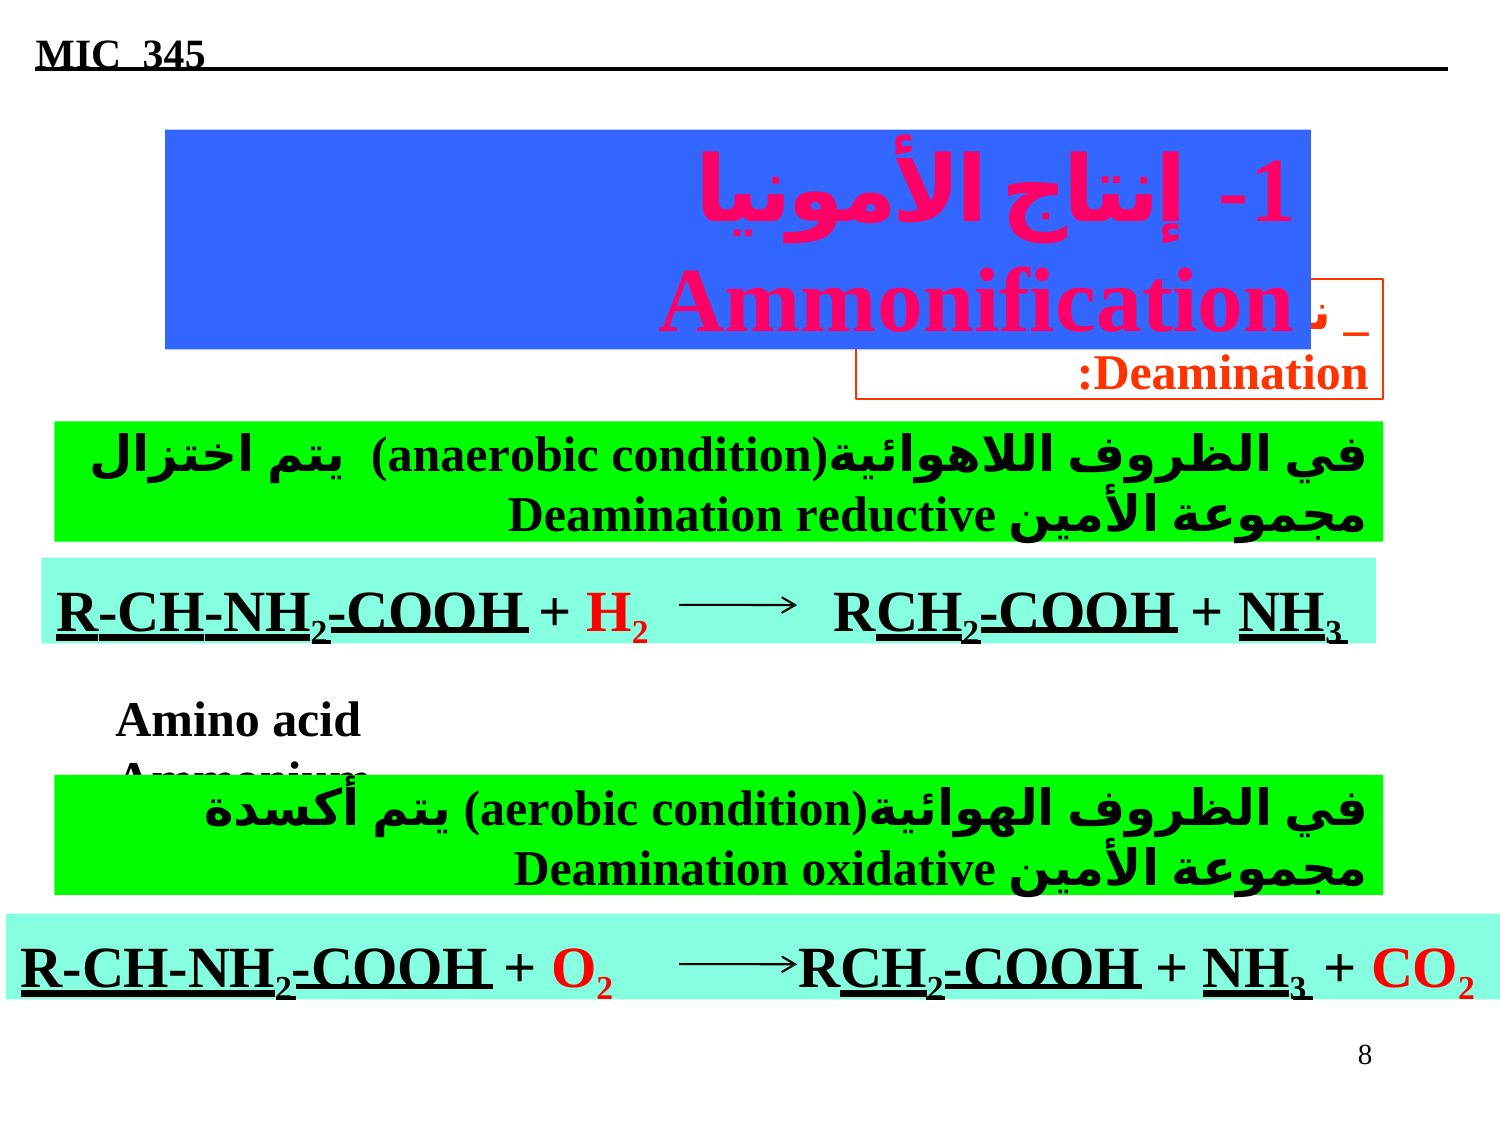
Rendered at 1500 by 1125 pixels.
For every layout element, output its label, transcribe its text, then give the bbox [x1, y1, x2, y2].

text_box 1- إنتاج الأمونيا Ammonification [165, 129, 1311, 350]
text_box في الظروف اللاهوائية(anaerobic condition) يتم اختزال مجموعة الأمين Deamination reductive [54, 421, 1384, 542]
text_box _ نزع مجموعة الأمين Deamination: [855, 279, 1384, 400]
text_box MIC 345 [33, 27, 207, 78]
text_box R-CH-NH2-COOH + H2 RCH2-COOH + NH3 Amino acid Ammonium [54, 572, 1437, 807]
text_box في الظروف الهوائية(aerobic condition) يتم أكسدة مجموعة الأمين Deamination oxidative [54, 774, 1384, 895]
text_box [5, 913, 1500, 1000]
text_box [41, 557, 1376, 644]
text_box [679, 955, 798, 973]
text_box R-CH-NH2-COOH + O2 RCH2-COOH + NH3 + CO2 [18, 928, 1485, 1006]
slide_number 8 [1341, 1035, 1377, 1125]
